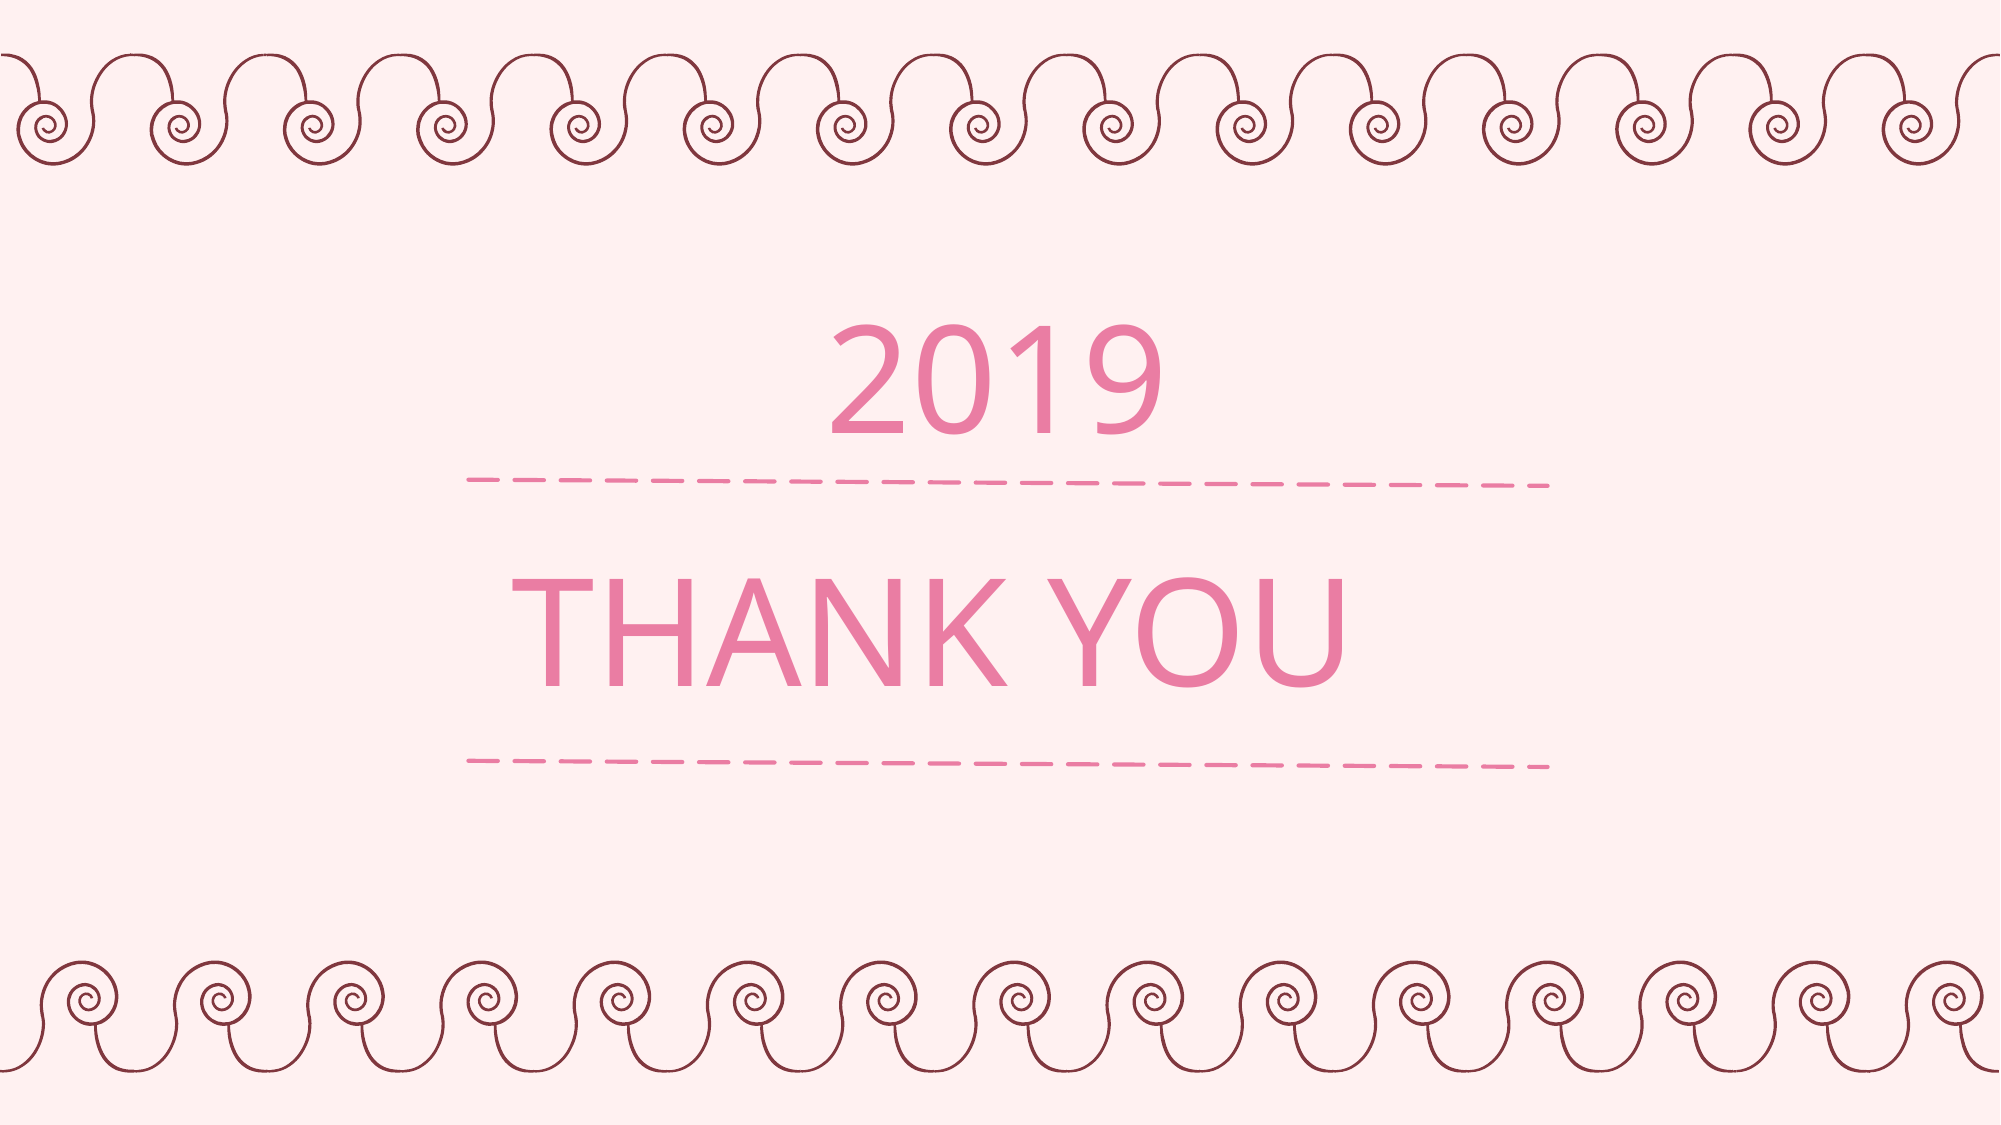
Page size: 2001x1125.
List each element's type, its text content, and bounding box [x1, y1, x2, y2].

text_box 2019 [810, 276, 1215, 472]
text_box [467, 478, 1549, 487]
text_box [467, 759, 1549, 768]
text_box THANK YOU [496, 528, 1512, 724]
